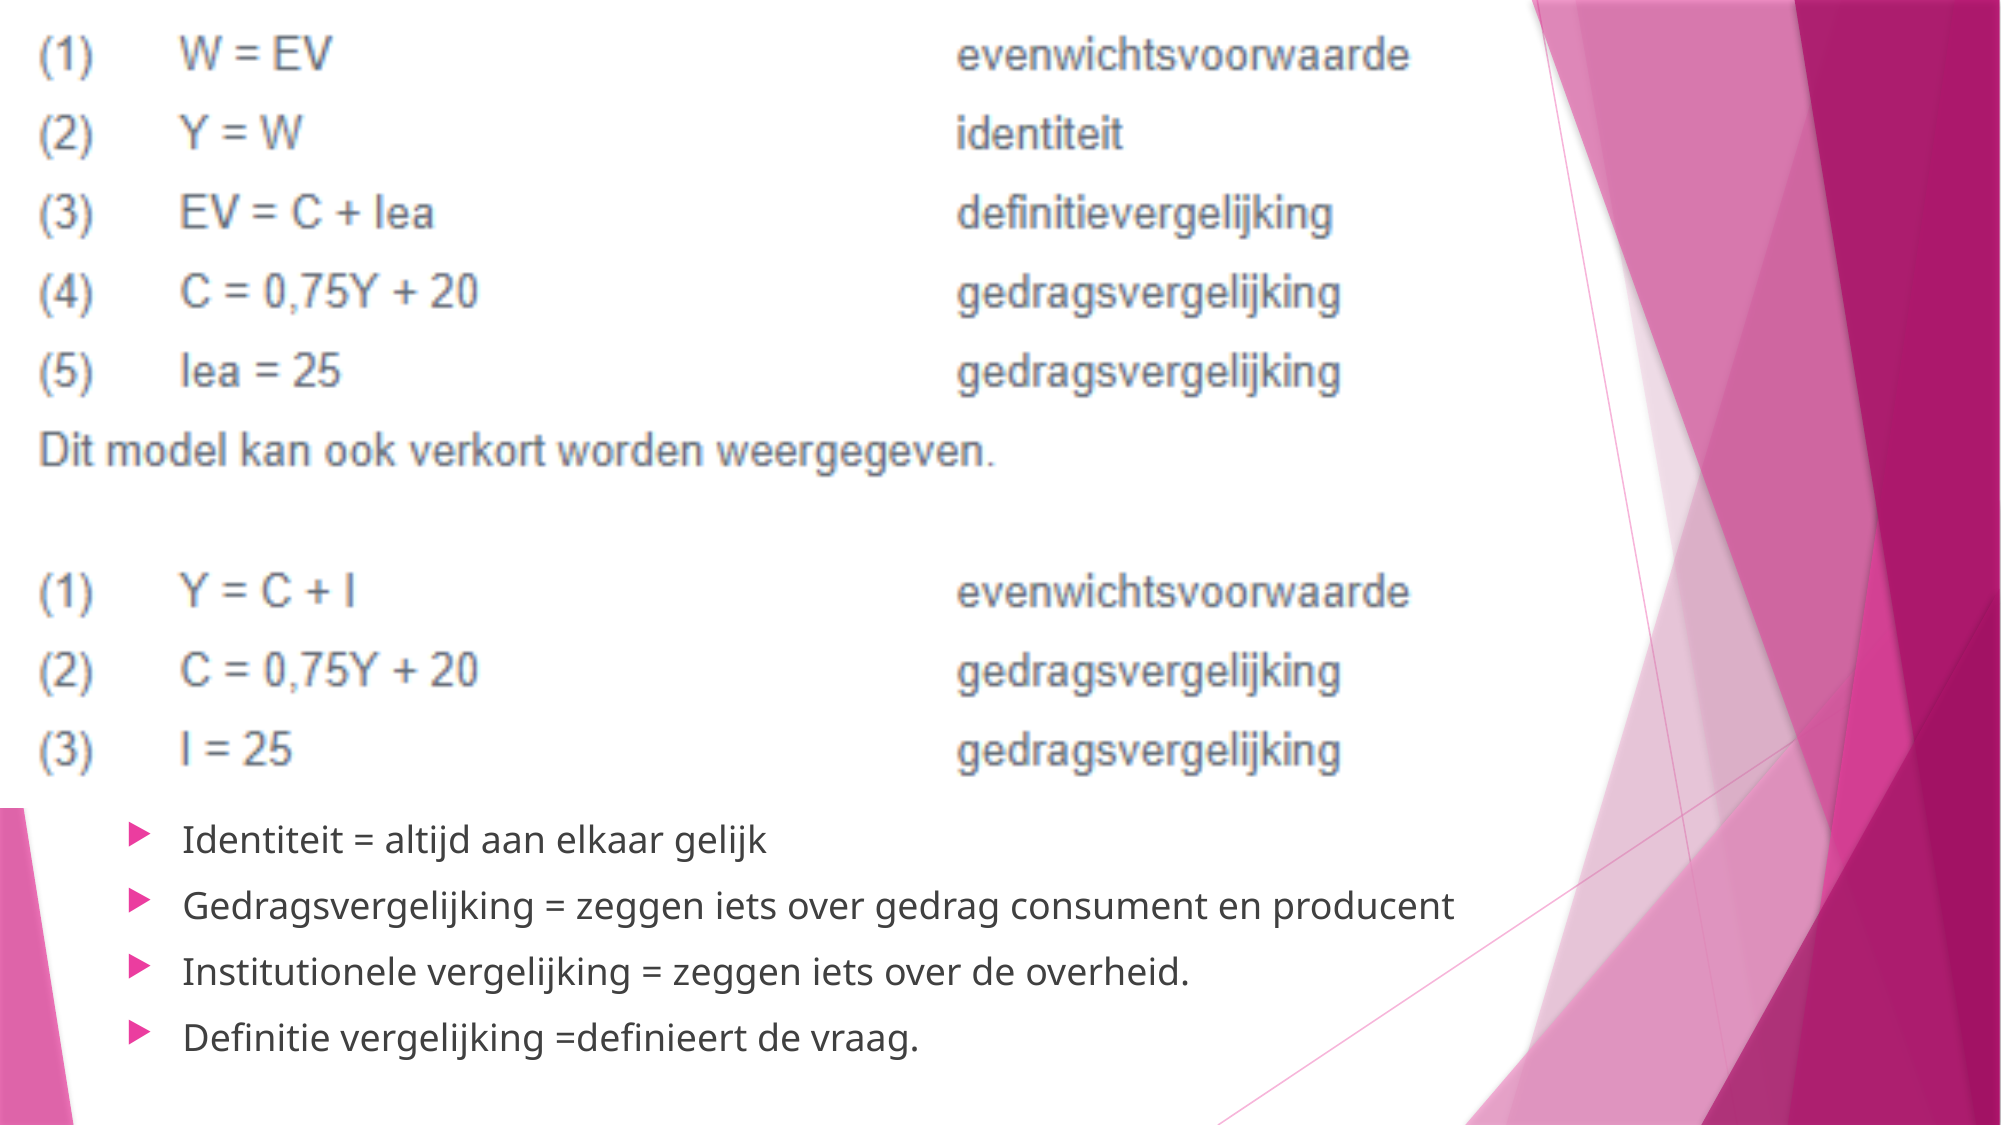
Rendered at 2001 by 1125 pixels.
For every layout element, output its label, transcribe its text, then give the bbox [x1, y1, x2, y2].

list Identiteit = altijd aan elkaar gelijk Gedragsvergelijking = zeggen iets over gedrag consument en producent Institutionele vergelijking = zeggen iets over de overheid. Definitie vergelijking =definieert de vraag. [111, 742, 1522, 1125]
picture [0, 0, 1503, 809]
